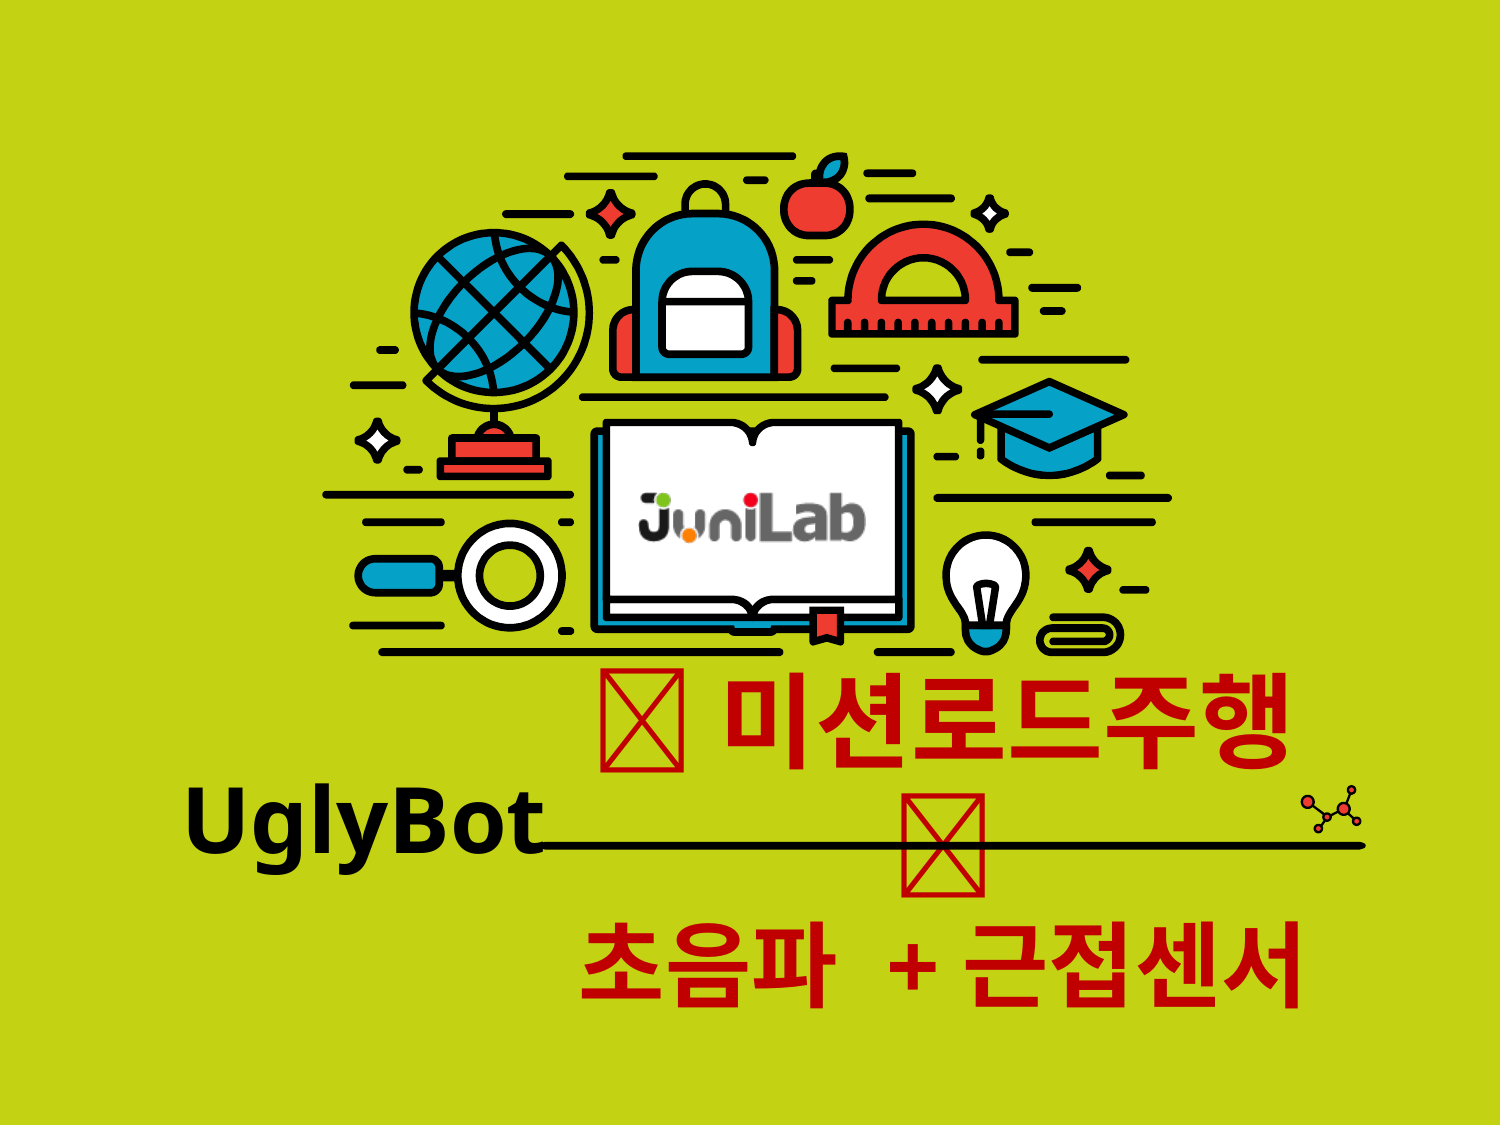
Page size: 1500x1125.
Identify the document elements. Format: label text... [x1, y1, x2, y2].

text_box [1300, 784, 1362, 834]
text_box [0, 0, 1500, 1125]
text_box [322, 152, 1173, 657]
text_box [538, 841, 1366, 850]
text_box 미션로드주행 초음파 +근접센서 [536, 782, 1350, 893]
text_box UglyBot [76, 761, 652, 872]
